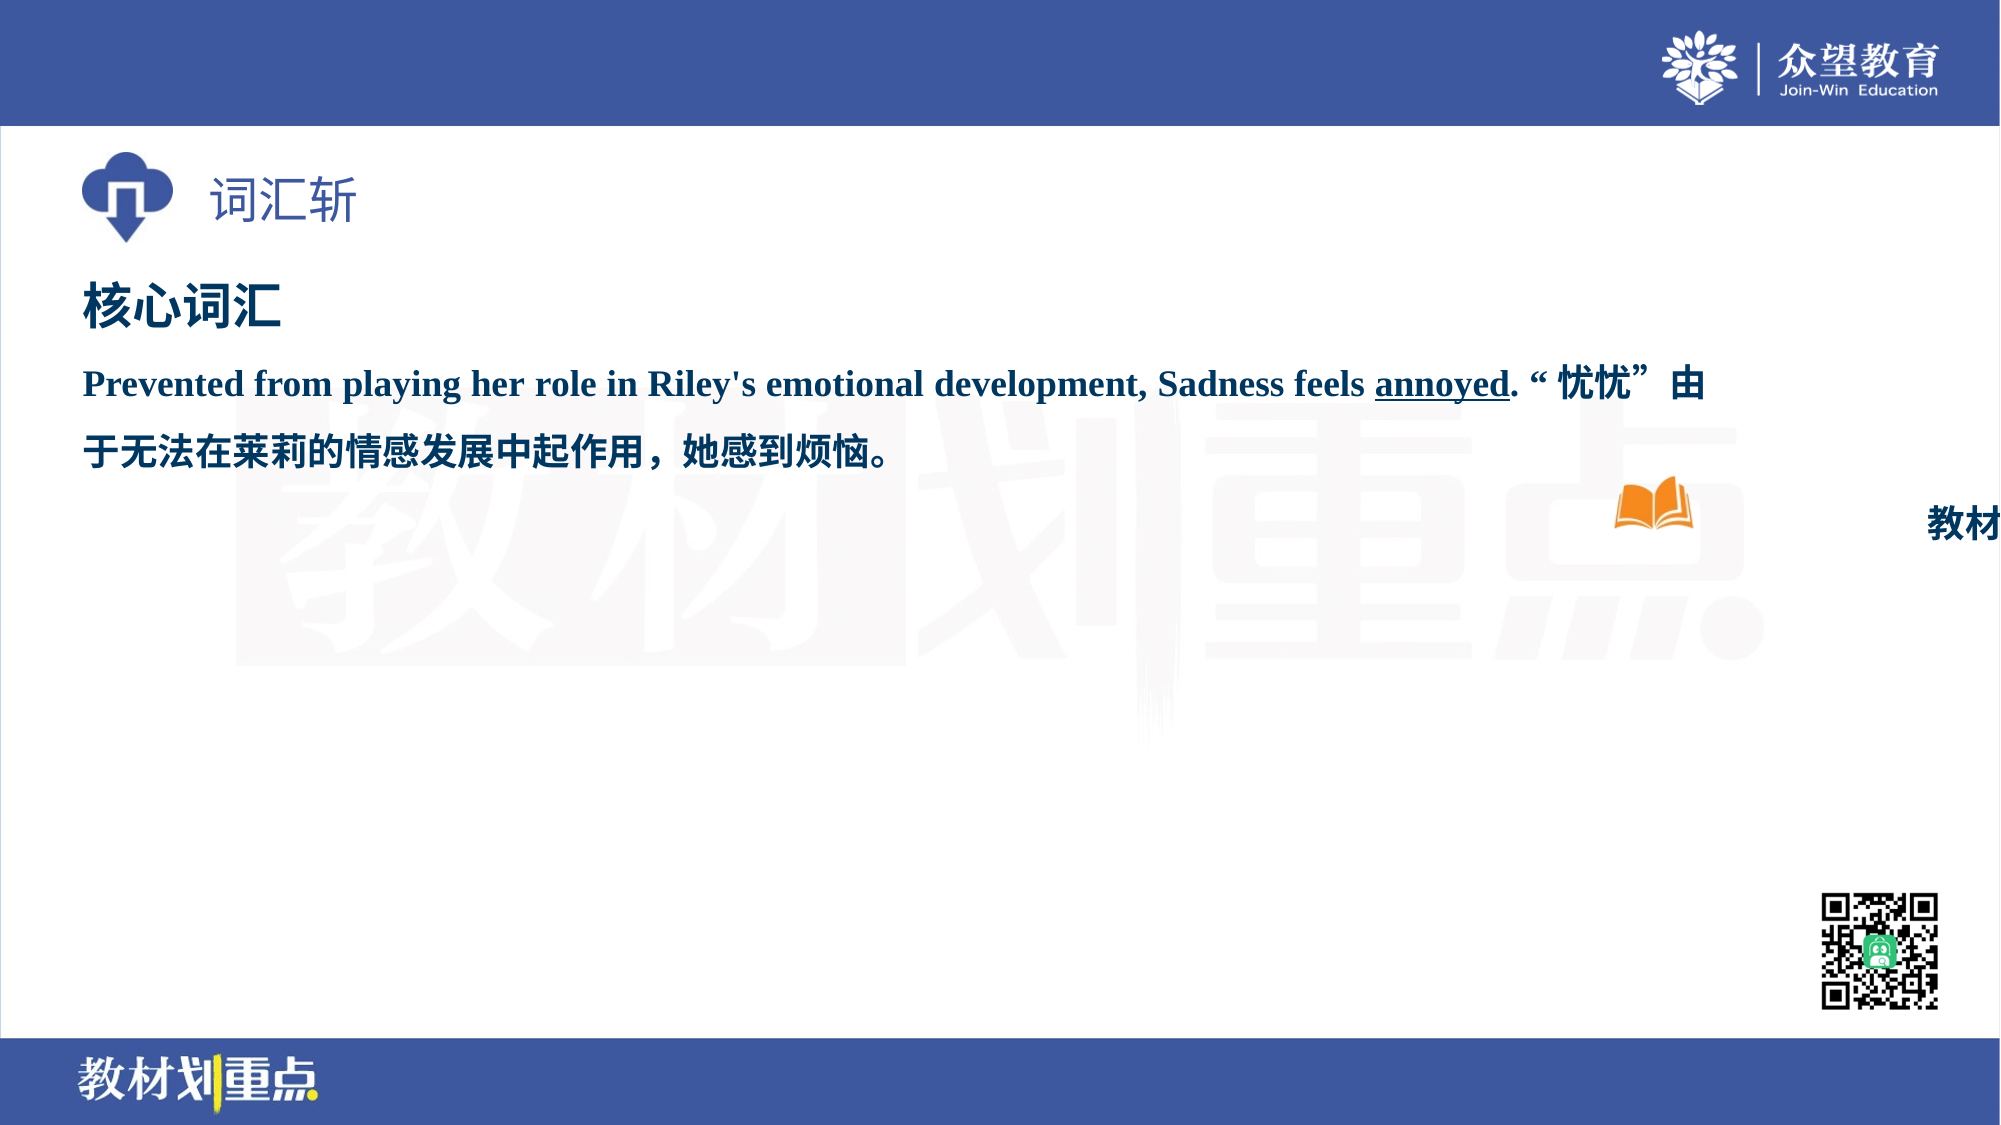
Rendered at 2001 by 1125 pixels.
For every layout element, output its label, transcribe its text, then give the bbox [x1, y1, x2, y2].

picture [0, 0, 2000, 1125]
text_box Prevented from playing her role in Riley's emotional development, Sadness feels annoyed. “忧忧”由 于无法在莱莉的情感发展中起作用，她感到烦恼。 教材P7 [82, 335, 1817, 538]
text_box 核心词汇 [82, 247, 1817, 335]
